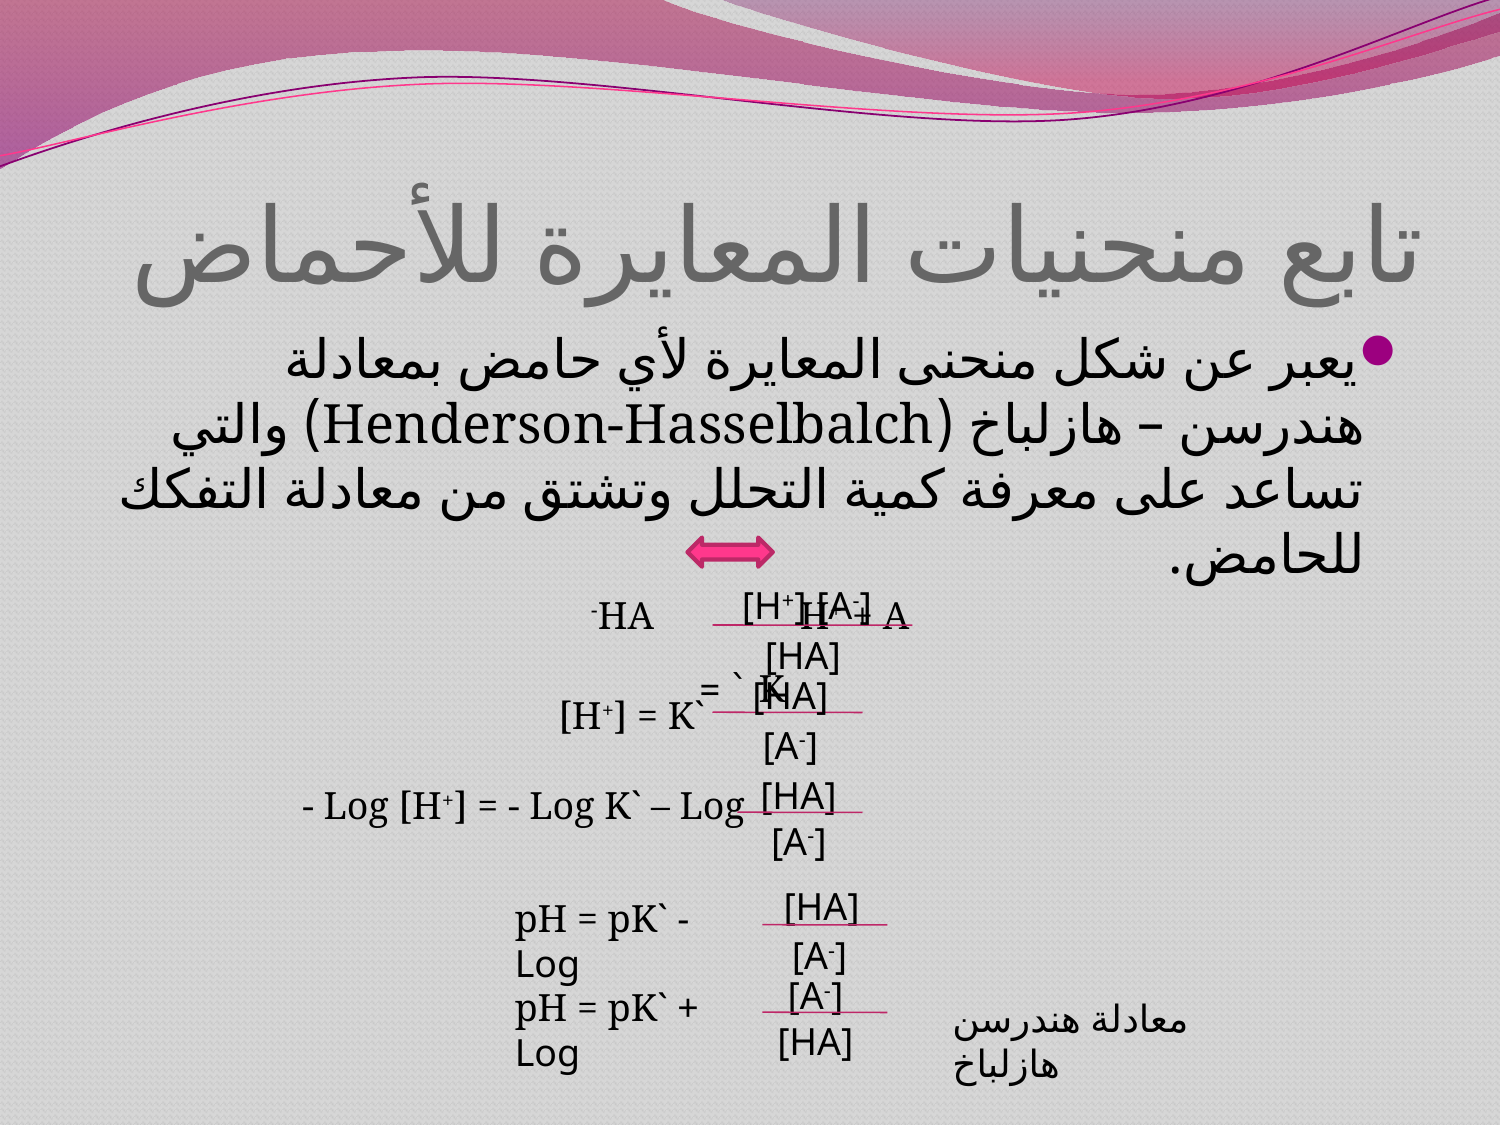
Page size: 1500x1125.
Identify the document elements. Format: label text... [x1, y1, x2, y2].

title تابع منحنيات المعايرة للأحماض [75, 115, 1425, 303]
text_box [HA] [768, 875, 882, 924]
text_box [H+] [A-] [727, 574, 890, 624]
text_box [A-] [777, 937, 875, 985]
text_box [HA] [745, 764, 859, 811]
text_box [HA] [762, 1019, 875, 1071]
text_box [H+] = K` [543, 685, 732, 745]
text_box [A-] [773, 964, 871, 1010]
text_box [685, 535, 775, 569]
text_box pH = pK` - Log [500, 887, 775, 976]
text_box pH = pK` + Log [500, 976, 775, 1082]
text_box [A-] [747, 725, 846, 764]
list يعبر عن شكل منحنى المعايرة لأي حامض بمعادلة هندرسن – هازلباخ (Henderson-Hasselbalch) والتي تساعد على معرفة كمية التحلل وتشتق من معادلة التفكك للحامض. HA H+ + A- K ` = [75, 317, 1425, 1038]
text_box - Log [H+] = - Log K` – Log [287, 774, 756, 835]
text_box [HA] [750, 636, 863, 685]
text_box [HA] [737, 664, 850, 711]
text_box معادلة هندرسن هازلباخ [937, 987, 1250, 1093]
text_box [A-] [756, 825, 855, 870]
